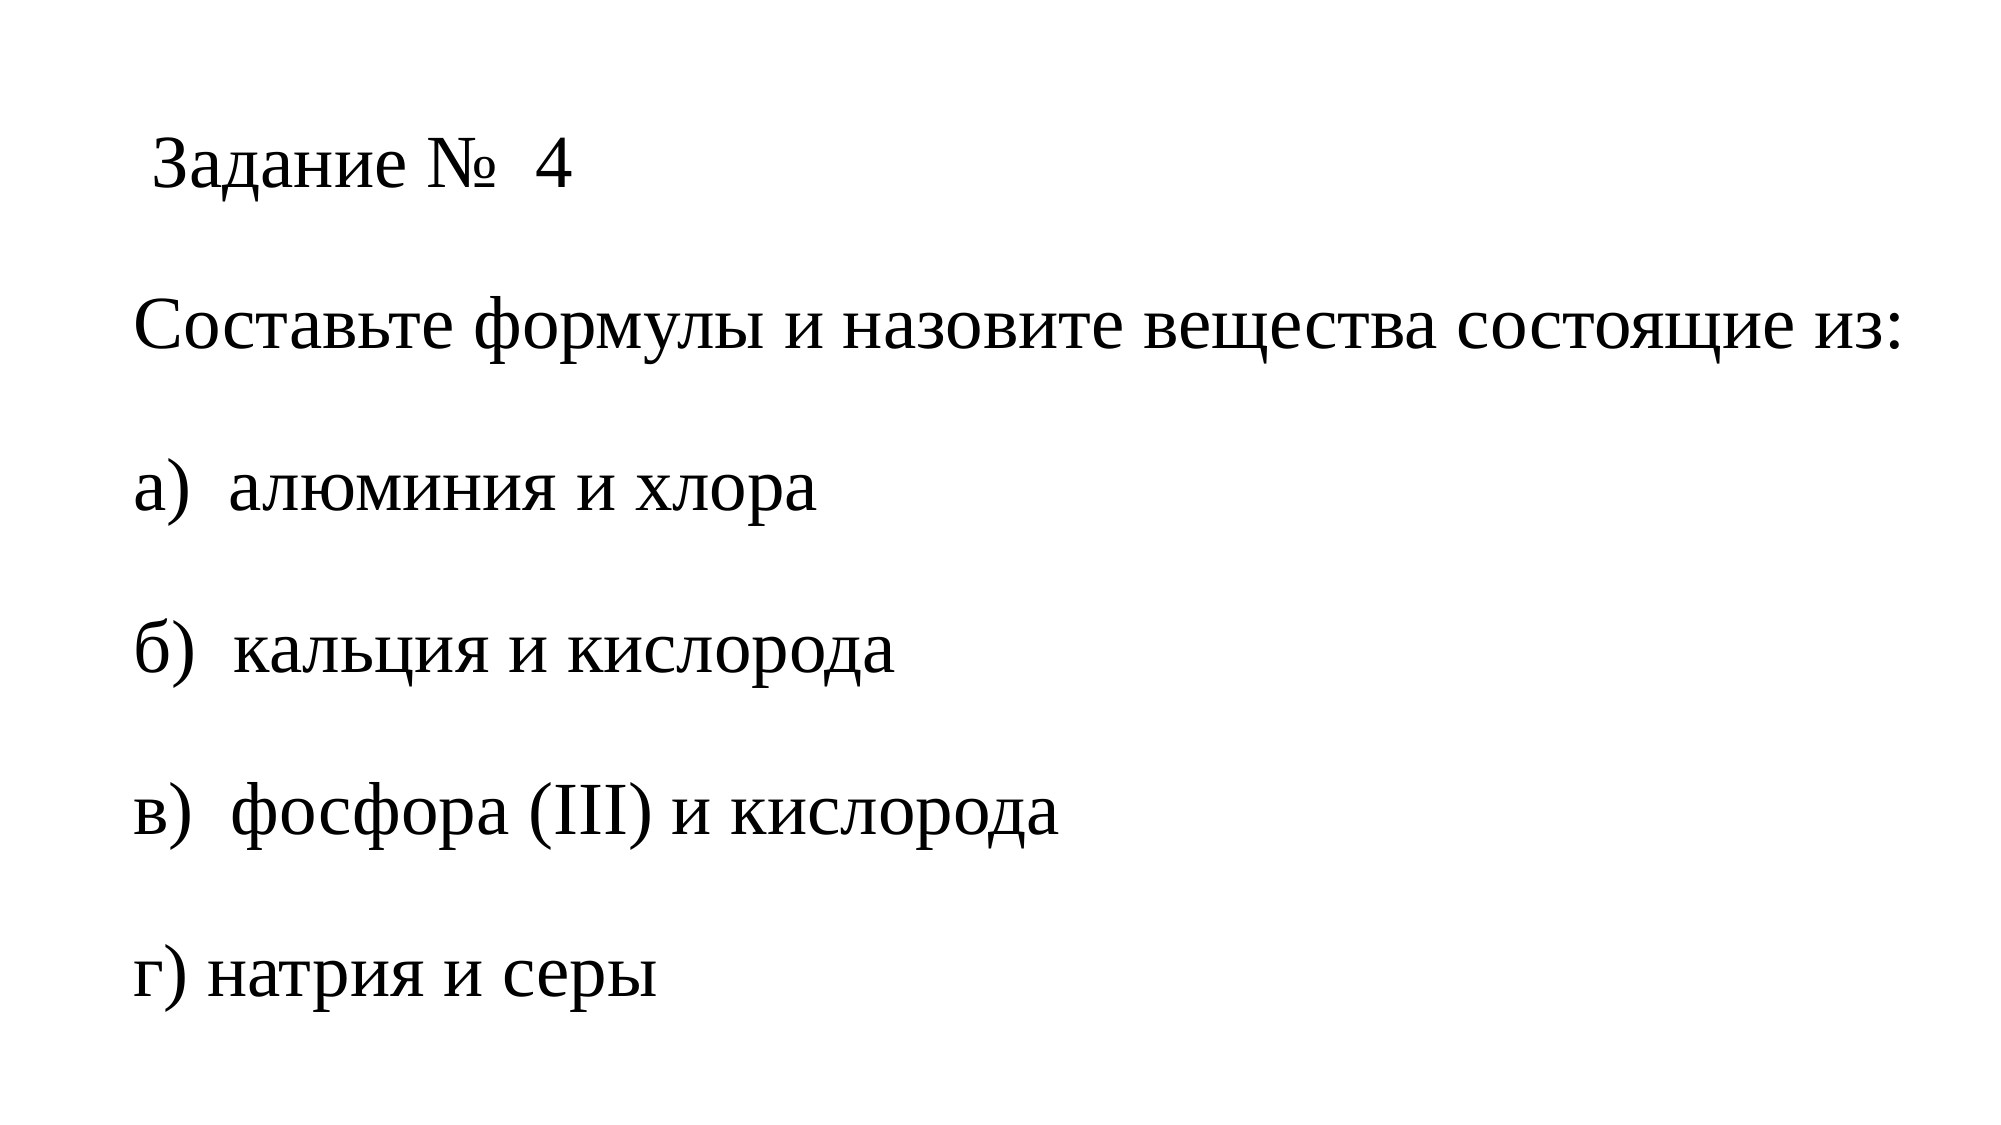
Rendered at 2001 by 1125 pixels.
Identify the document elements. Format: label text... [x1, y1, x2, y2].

title Задание № 4 Составьте формулы и назовите вещества состоящие из: а) алюминия и хлора б) кальция и кислорода в) фосфора (III) и кислорода г) натрия и серы [118, 36, 1960, 1099]
